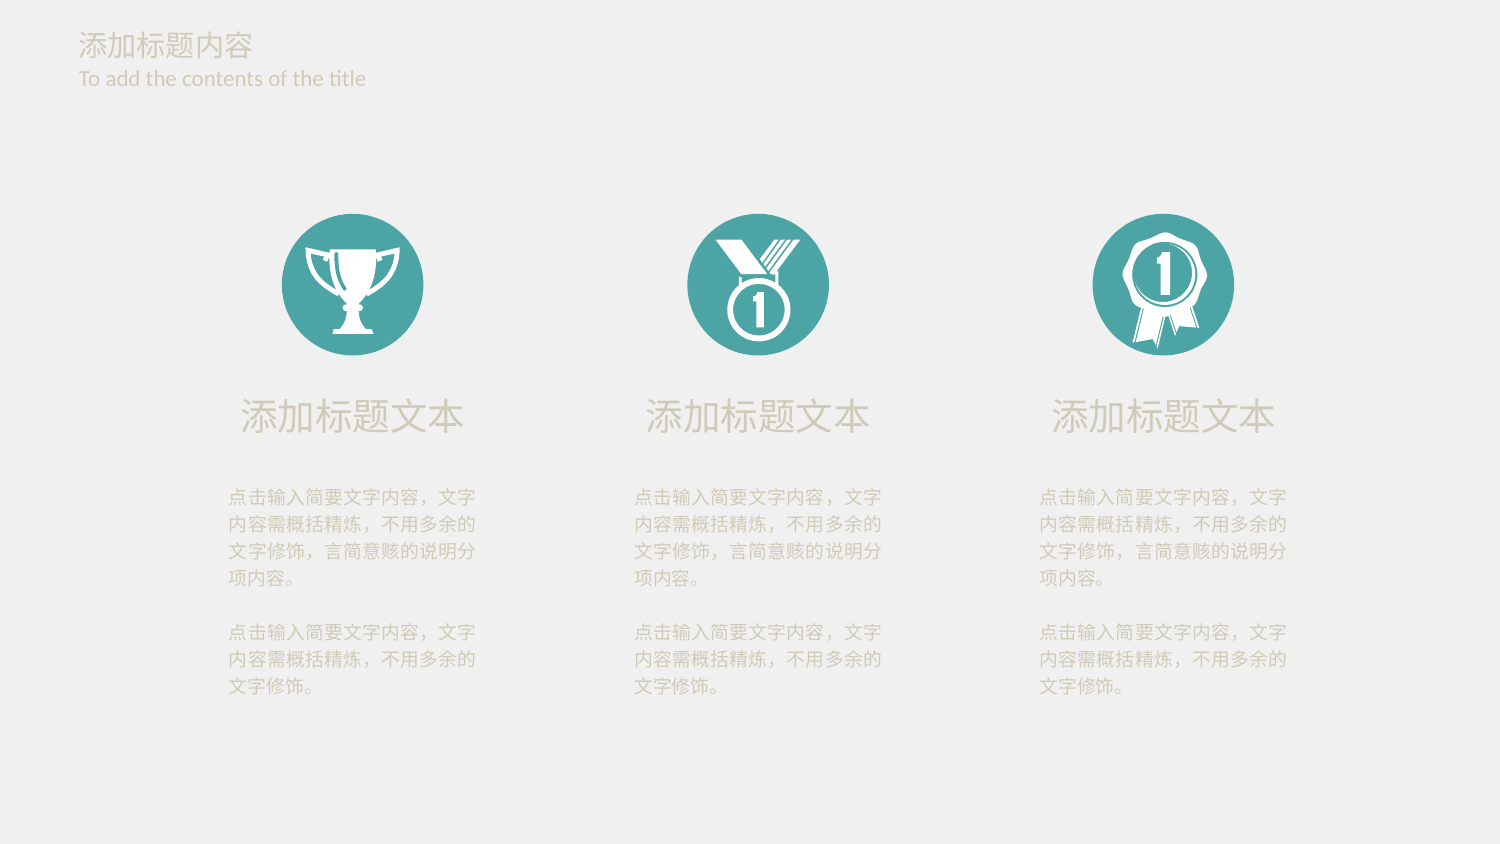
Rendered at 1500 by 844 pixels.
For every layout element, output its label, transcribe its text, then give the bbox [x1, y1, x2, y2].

text_box 添加标题文本 [619, 385, 898, 446]
text_box 添加标题文本 [213, 385, 492, 446]
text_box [281, 213, 424, 356]
text_box 点击输入简要文字内容，文字内容需概括精炼，不用多余的文字修饰，言简意赅的说明分项内容。 点击输入简要文字内容，文字内容需概括精炼，不用多余的文字修饰。 [619, 473, 897, 732]
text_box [687, 213, 830, 356]
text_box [1092, 213, 1235, 356]
text_box To add the contents of the title [64, 55, 382, 98]
text_box 添加标题内容 [63, 20, 269, 70]
text_box 点击输入简要文字内容，文字内容需概括精炼，不用多余的文字修饰，言简意赅的说明分项内容。 点击输入简要文字内容，文字内容需概括精炼，不用多余的文字修饰。 [1024, 473, 1303, 732]
text_box 点击输入简要文字内容，文字内容需概括精炼，不用多余的文字修饰，言简意赅的说明分项内容。 点击输入简要文字内容，文字内容需概括精炼，不用多余的文字修饰。 [213, 473, 492, 732]
text_box 添加标题文本 [1024, 385, 1303, 446]
